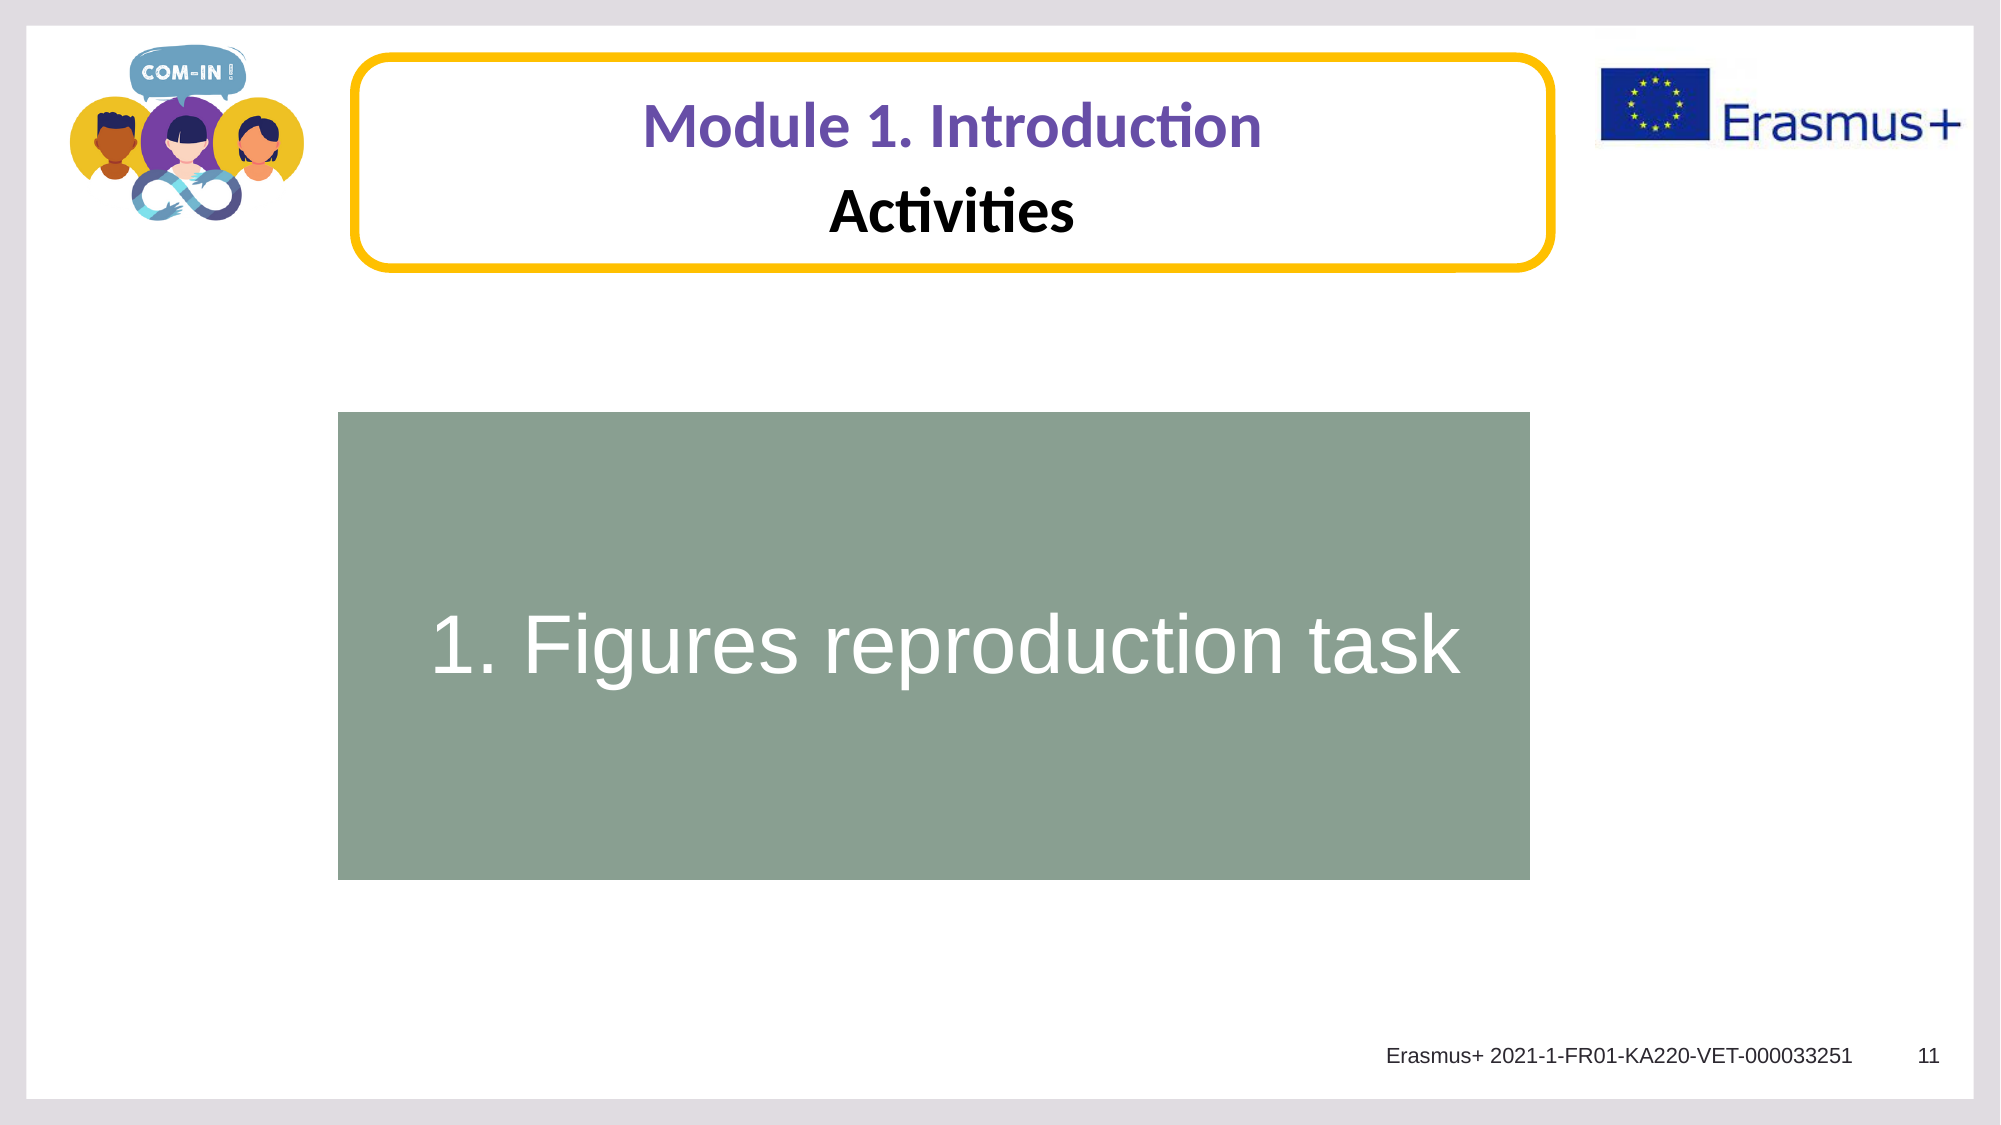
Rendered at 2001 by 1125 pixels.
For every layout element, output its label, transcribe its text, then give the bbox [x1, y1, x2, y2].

slide_number 11 [1869, 1024, 1956, 1085]
footer Erasmus+ 2021-1-FR01-KA220-VET-000033251 [1194, 1024, 1869, 1085]
text_box Module 1. Introduction Activities [354, 57, 1551, 269]
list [1595, 28, 1973, 240]
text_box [336, 408, 1533, 956]
picture [66, 43, 308, 225]
